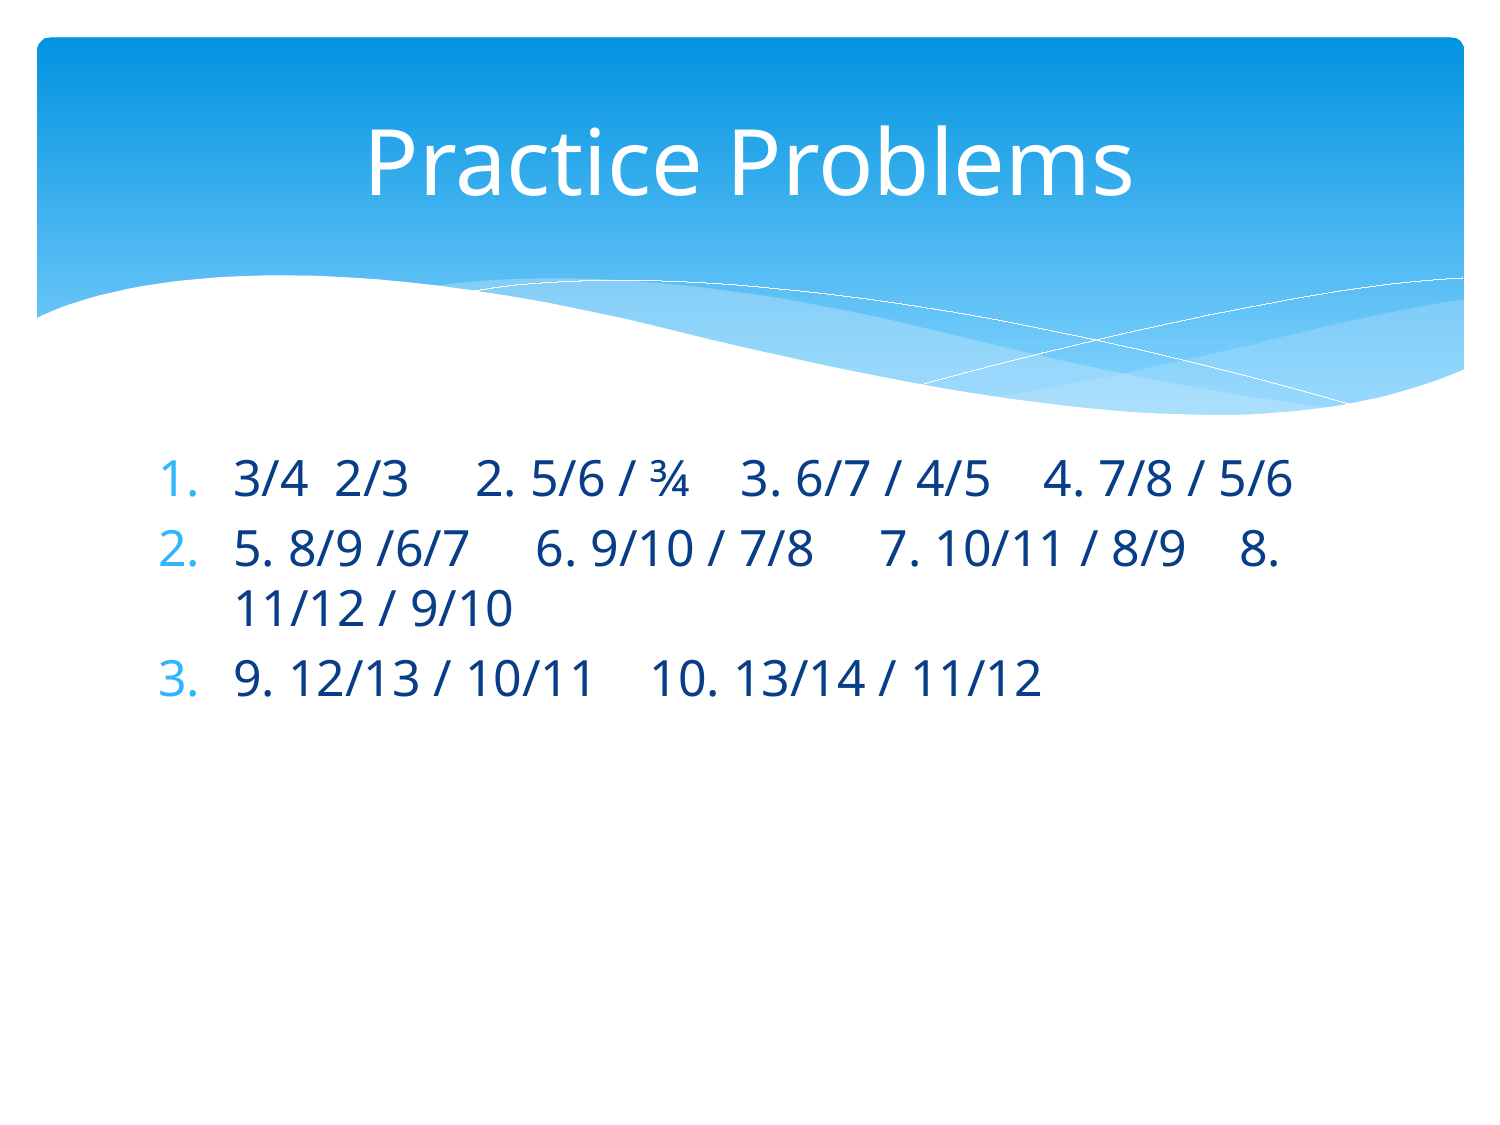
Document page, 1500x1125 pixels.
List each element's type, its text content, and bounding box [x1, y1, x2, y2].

title Practice Problems [75, 55, 1425, 261]
